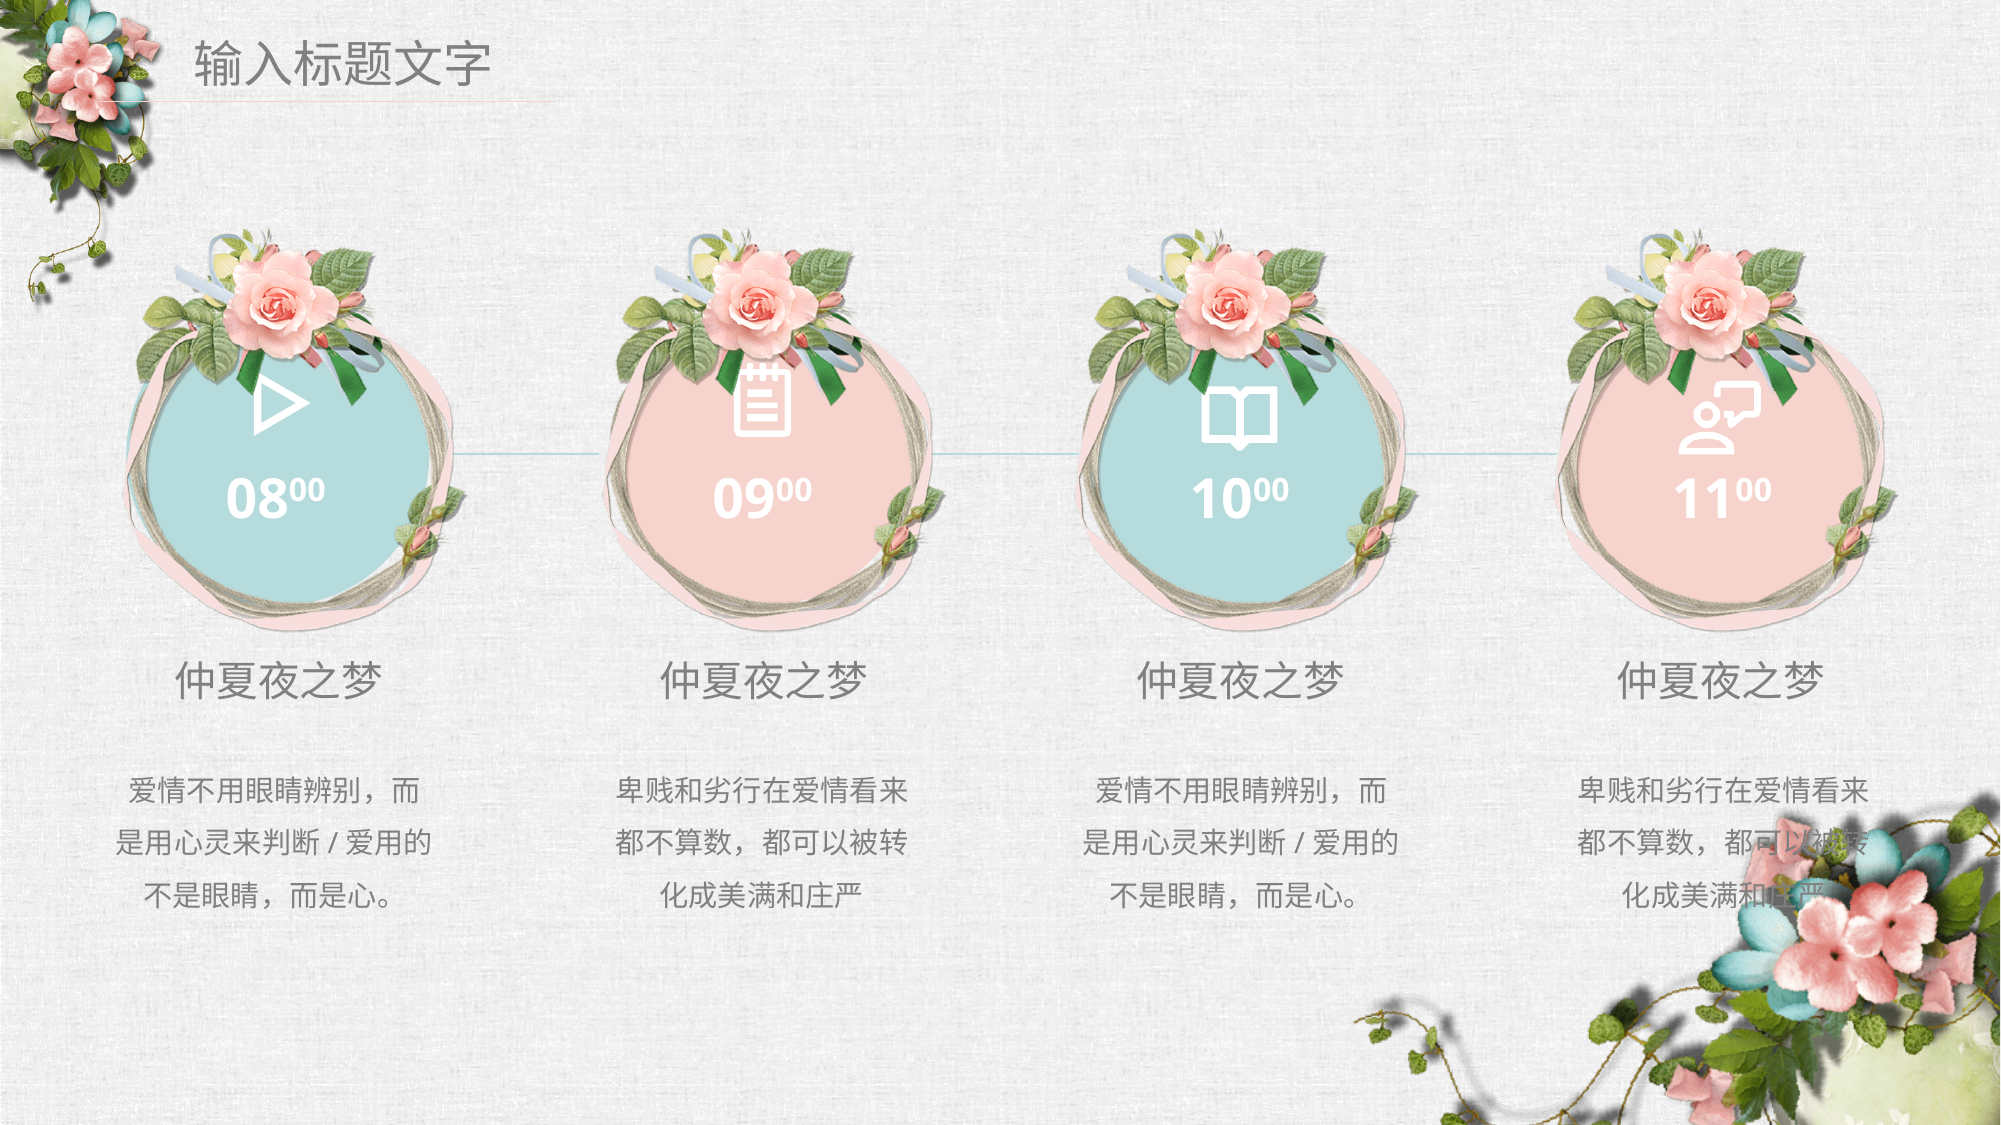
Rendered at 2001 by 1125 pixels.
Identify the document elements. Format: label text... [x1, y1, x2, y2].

text_box 仲夏夜之梦 [585, 694, 942, 712]
text_box 仲夏夜之梦 [100, 694, 457, 712]
text_box 卑贱和劣行在爱情看来都不算数，都可以被转化成美满和庄严 [1549, 747, 1899, 920]
text_box 爱情不用眼睛辨别，而是用心灵来判断/爱用的不是眼睛，而是心。 [99, 747, 450, 920]
text_box 仲夏夜之梦 [1062, 694, 1419, 712]
picture [0, 0, 2001, 1125]
text_box 仲夏夜之梦 [1542, 694, 1899, 712]
text_box 爱情不用眼睛辨别，而是用心灵来判断/爱用的不是眼睛，而是心。 [1066, 747, 1417, 920]
text_box 卑贱和劣行在爱情看来都不算数，都可以被转化成美满和庄严 [587, 747, 937, 920]
text_box 输入标题文字 [178, 25, 555, 101]
